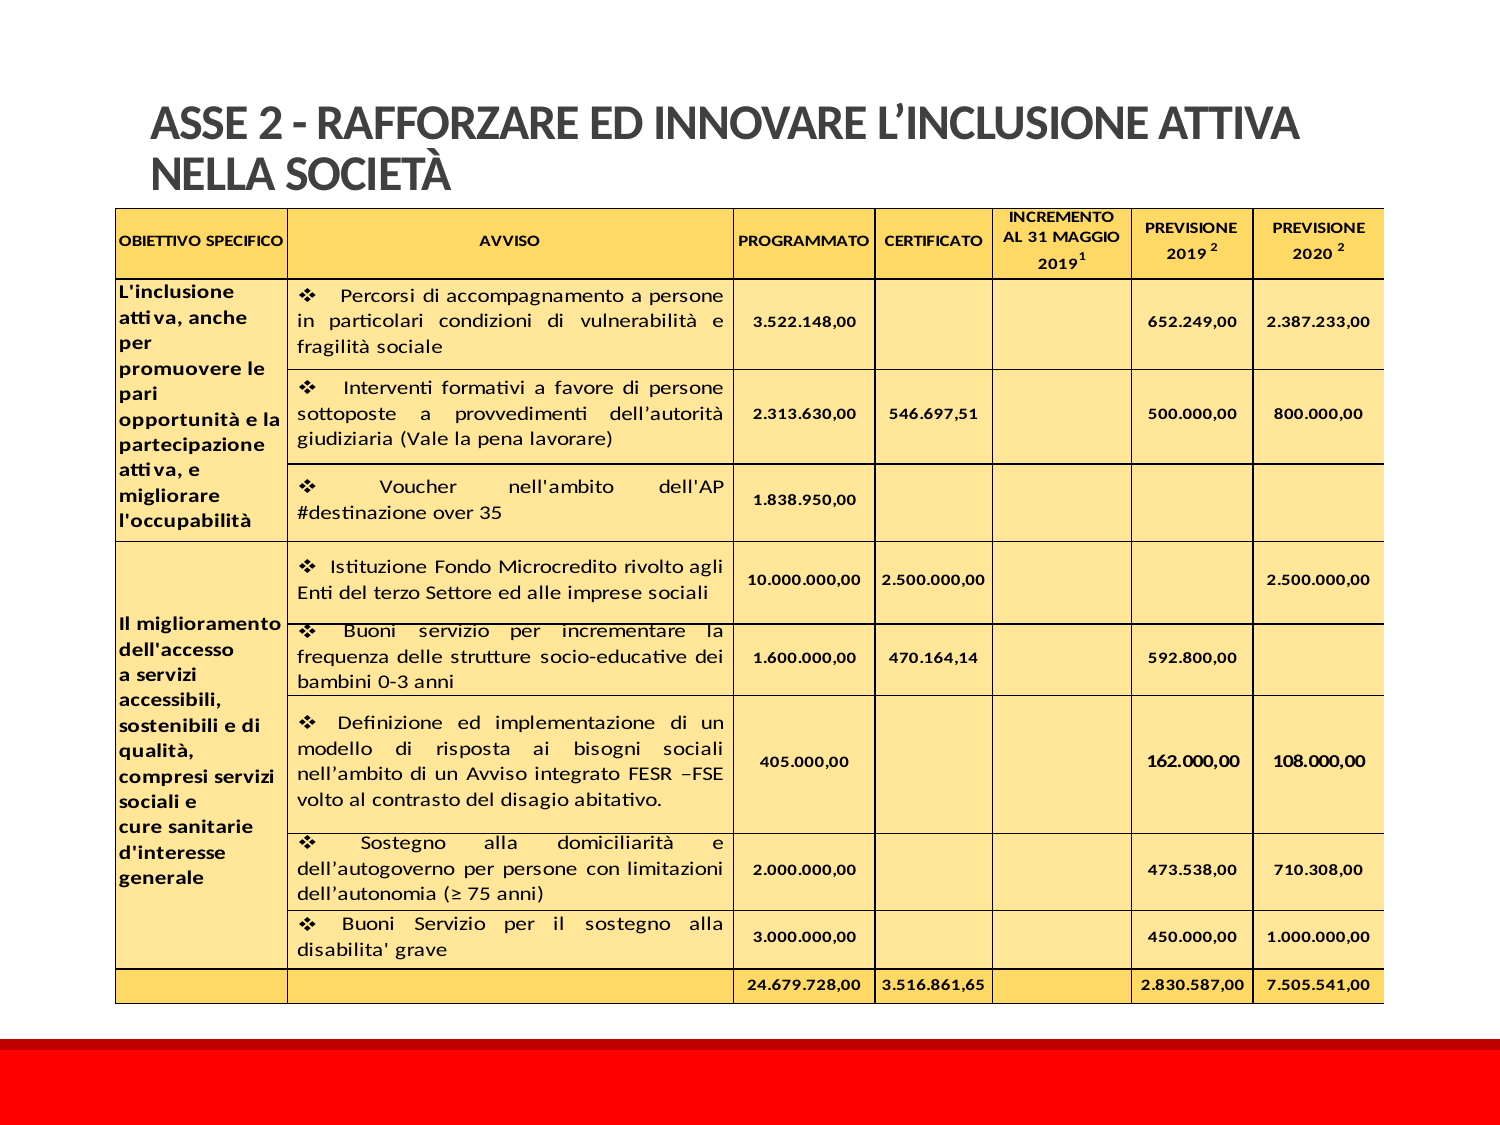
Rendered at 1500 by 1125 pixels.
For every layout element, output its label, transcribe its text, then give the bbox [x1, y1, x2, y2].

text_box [114, 207, 1386, 1006]
title ASSE 2 - RAFFORZARE ED INNOVARE L’INCLUSIONE ATTIVA NELLA SOCIETÀ [135, 47, 1373, 204]
